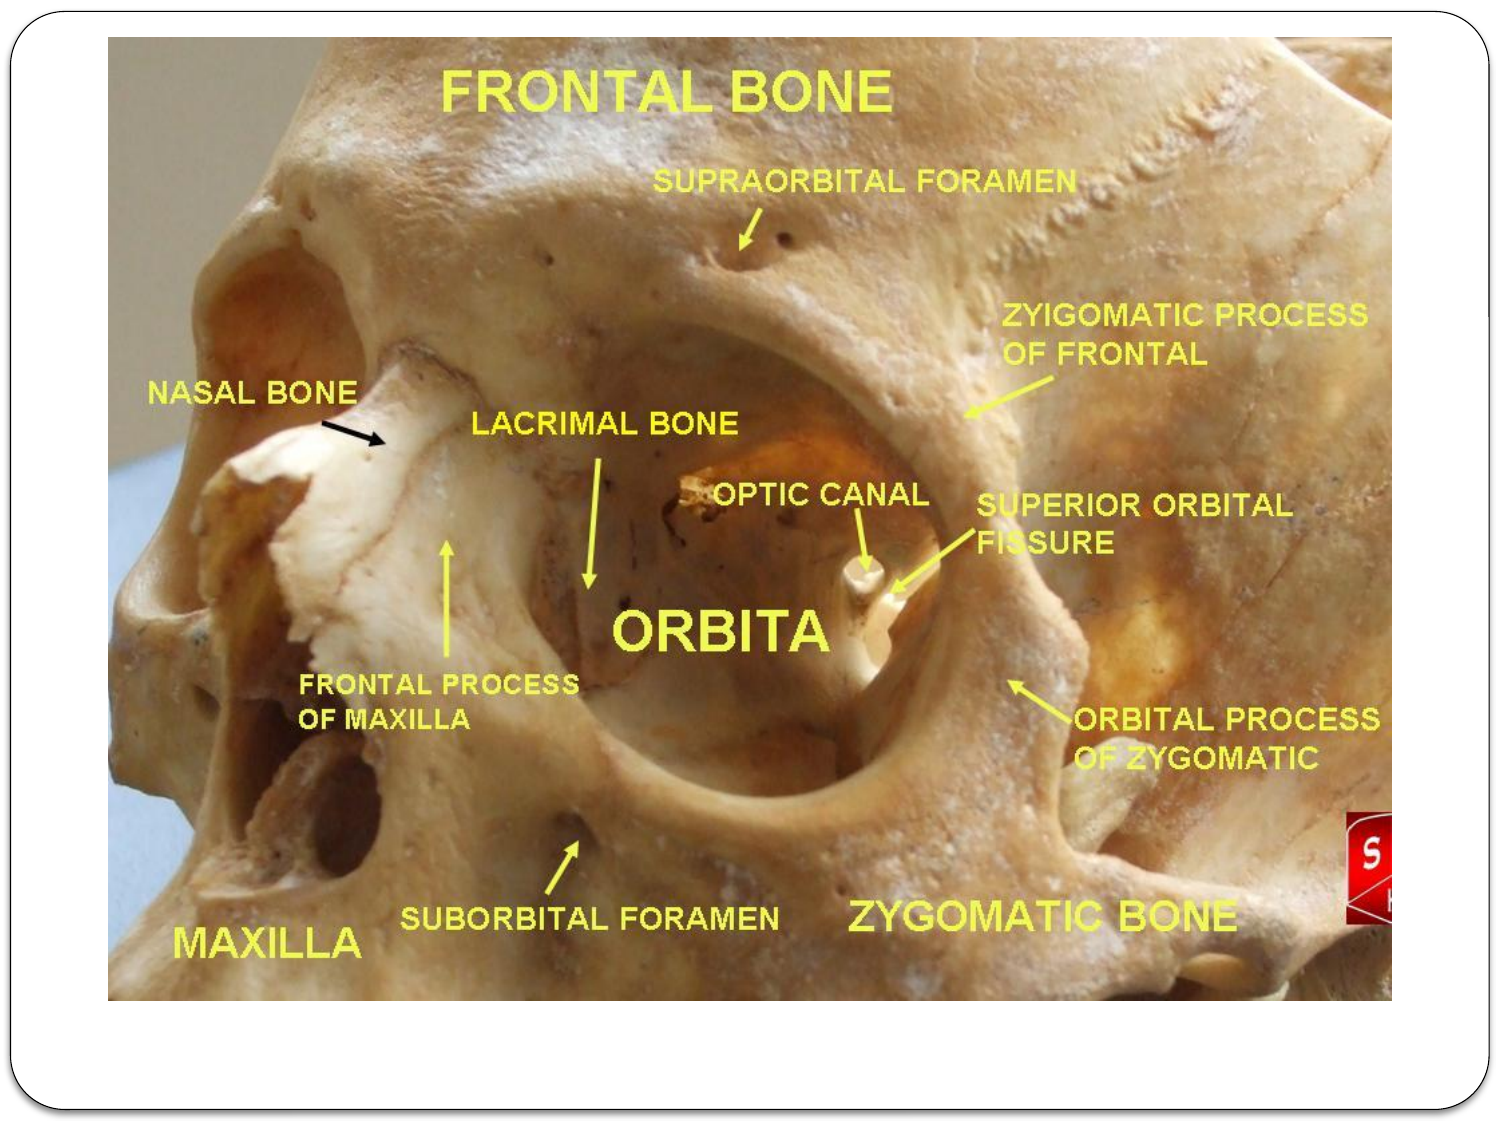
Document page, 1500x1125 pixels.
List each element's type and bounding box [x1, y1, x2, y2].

list [107, 37, 1393, 1001]
